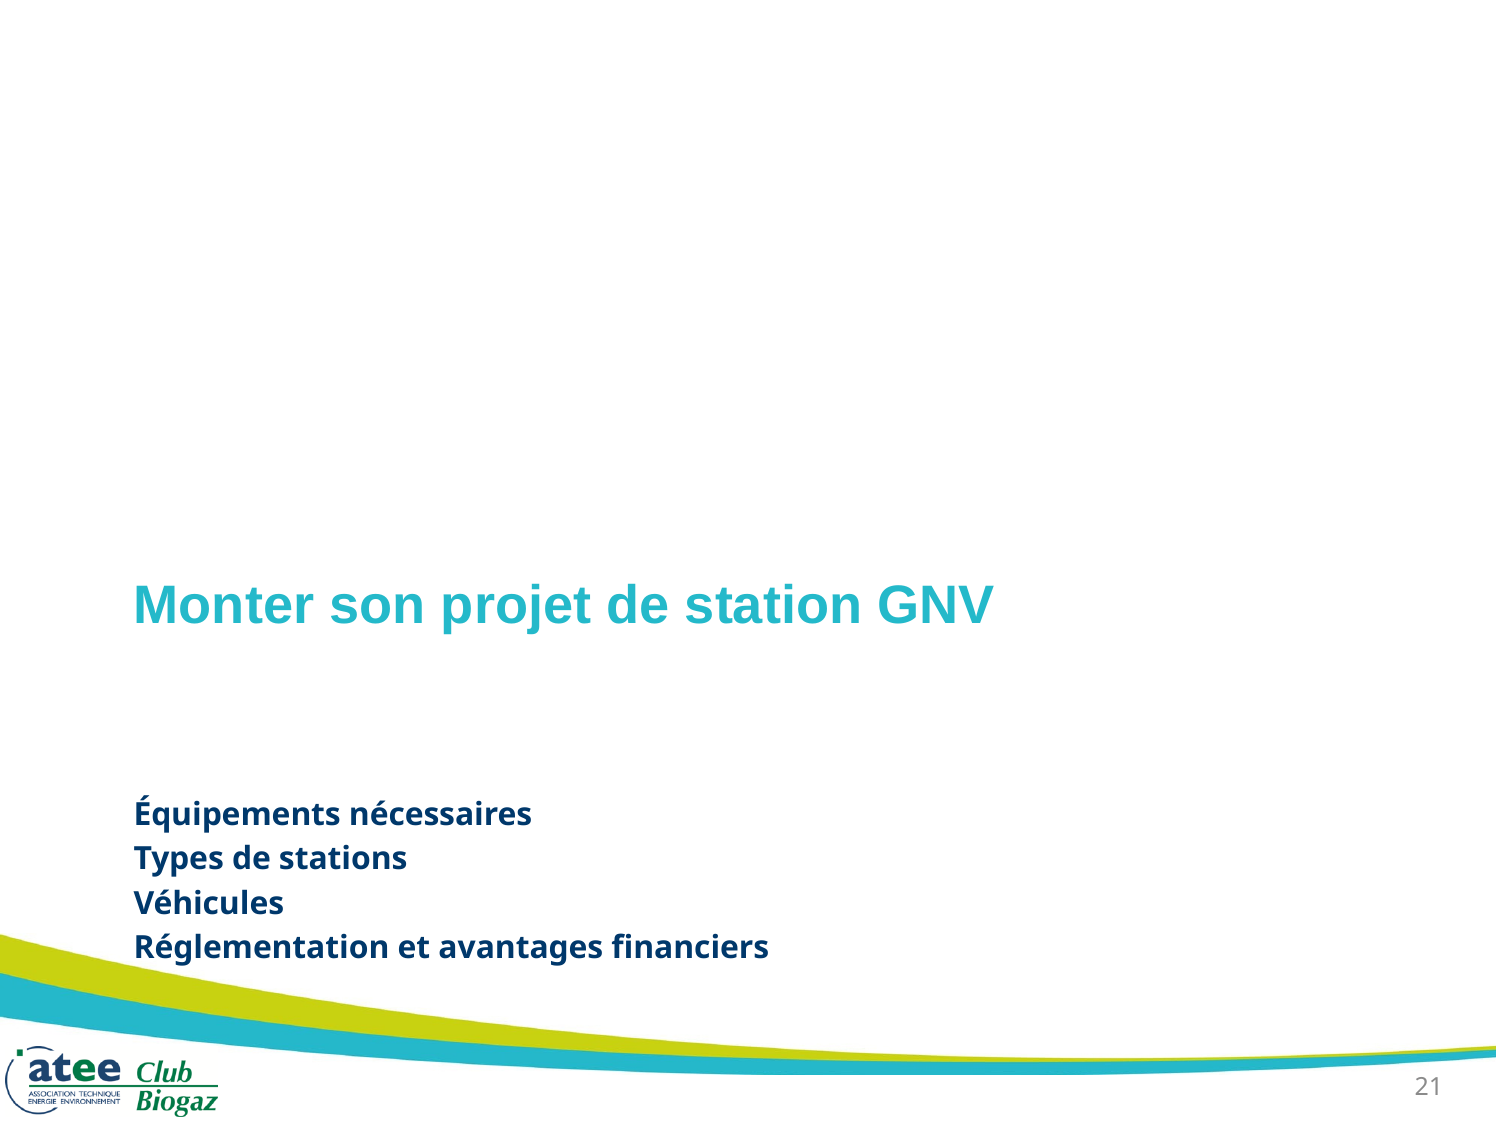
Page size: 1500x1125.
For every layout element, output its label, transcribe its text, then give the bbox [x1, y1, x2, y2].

title Monter son projet de station GNV [118, 561, 1394, 784]
picture [0, 933, 1496, 1117]
list Équipements nécessaires Types de stations Véhicules Réglementation et avantages financiers [118, 784, 1394, 973]
